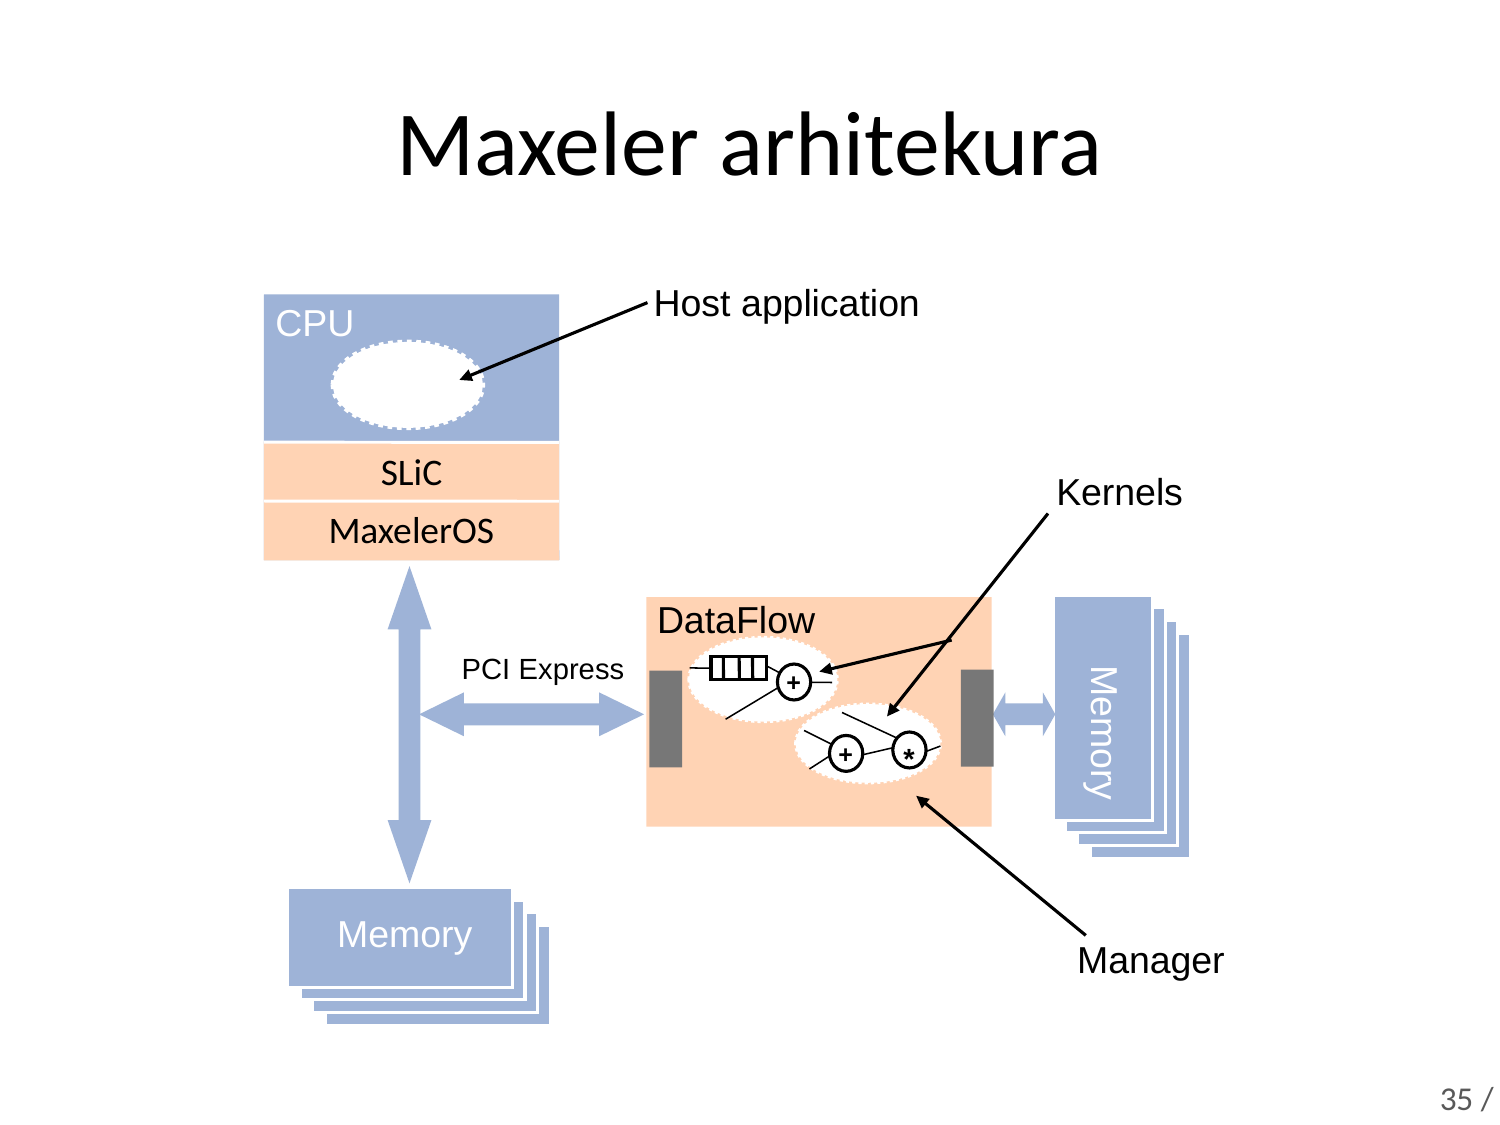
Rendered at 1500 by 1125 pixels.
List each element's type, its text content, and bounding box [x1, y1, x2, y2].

text_box [459, 302, 648, 381]
text_box [819, 639, 952, 675]
text_box CPU [260, 291, 370, 352]
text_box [888, 731, 927, 783]
text_box [819, 669, 838, 708]
text_box [649, 670, 683, 768]
text_box Kernels [1041, 460, 1198, 521]
text_box [960, 669, 994, 767]
text_box [263, 340, 560, 442]
text_box [994, 692, 1056, 737]
text_box [1053, 595, 1153, 821]
text_box [1065, 607, 1166, 833]
text_box [688, 637, 834, 722]
text_box Host application [638, 271, 935, 332]
text_box Memory [1068, 657, 1144, 809]
text_box PCI Express [446, 642, 640, 693]
text_box [916, 795, 1086, 936]
text_box [1090, 633, 1191, 859]
title Maxeler arhitekura [75, 45, 1425, 233]
text_box SLiC MaxelerOS [263, 502, 560, 561]
text_box Manager [1062, 928, 1240, 989]
text_box SLiC MaxelerOS [263, 443, 560, 501]
text_box DataFlow [642, 588, 830, 649]
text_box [823, 730, 868, 777]
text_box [710, 655, 767, 680]
text_box [370, 294, 560, 371]
text_box [887, 642, 947, 717]
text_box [287, 887, 551, 1026]
text_box [795, 704, 941, 783]
text_box [419, 693, 645, 737]
text_box [332, 341, 483, 428]
text_box [1077, 620, 1178, 846]
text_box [771, 658, 816, 705]
text_box [646, 597, 992, 827]
text_box [387, 566, 432, 884]
